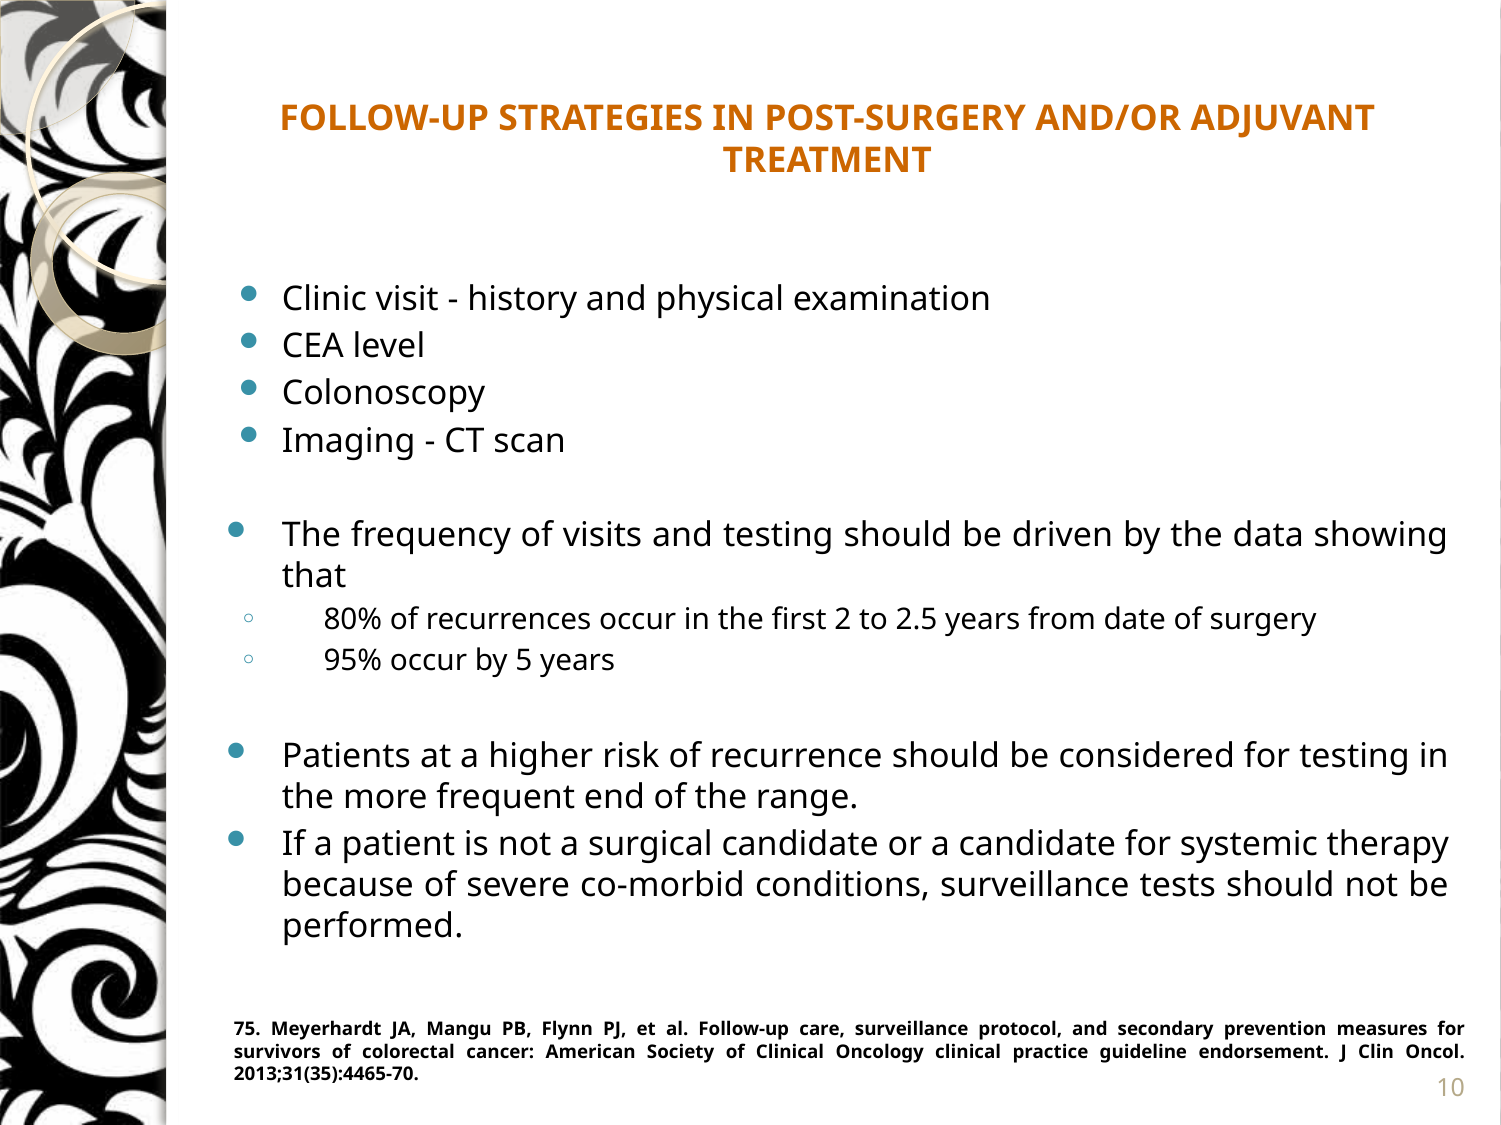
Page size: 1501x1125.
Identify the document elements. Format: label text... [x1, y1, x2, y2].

picture [136, 0, 164, 4]
picture [62, 195, 160, 280]
list Clinic visit - history and physical examination CEA level Colonoscopy Imaging - CT scan The frequency of visits and testing should be driven by the data showing that 80% of recurrences occur in the first 2 to 2.5 years from date of surgery 95% occur by 5 years Patients at a higher risk of recurrence should be considered for testing in the more frequent end of the range. If a patient is not a surgical candidate or a candidate for systemic therapy because of severe co-morbid conditions, surveillance tests should not be performed. [211, 269, 1465, 960]
slide_number 10 [1413, 1034, 1489, 1113]
picture [32, 13, 160, 207]
picture [0, 134, 166, 1125]
title FOLLOW-UP STRATEGIES IN POST-SURGERY AND/OR ADJUVANT TREATMENT [190, 27, 1465, 248]
picture [53, 241, 160, 332]
text_box 75. Meyerhardt JA, Mangu PB, Flynn PJ, et al. Follow-up care, surveillance protocol, and secondary prevention measures for survivors of colorectal cancer: American Society of Clinical Oncology clinical practice guideline endorsement. J Clin Oncol. 2013;31(35):4465-70. [219, 1009, 1479, 1092]
